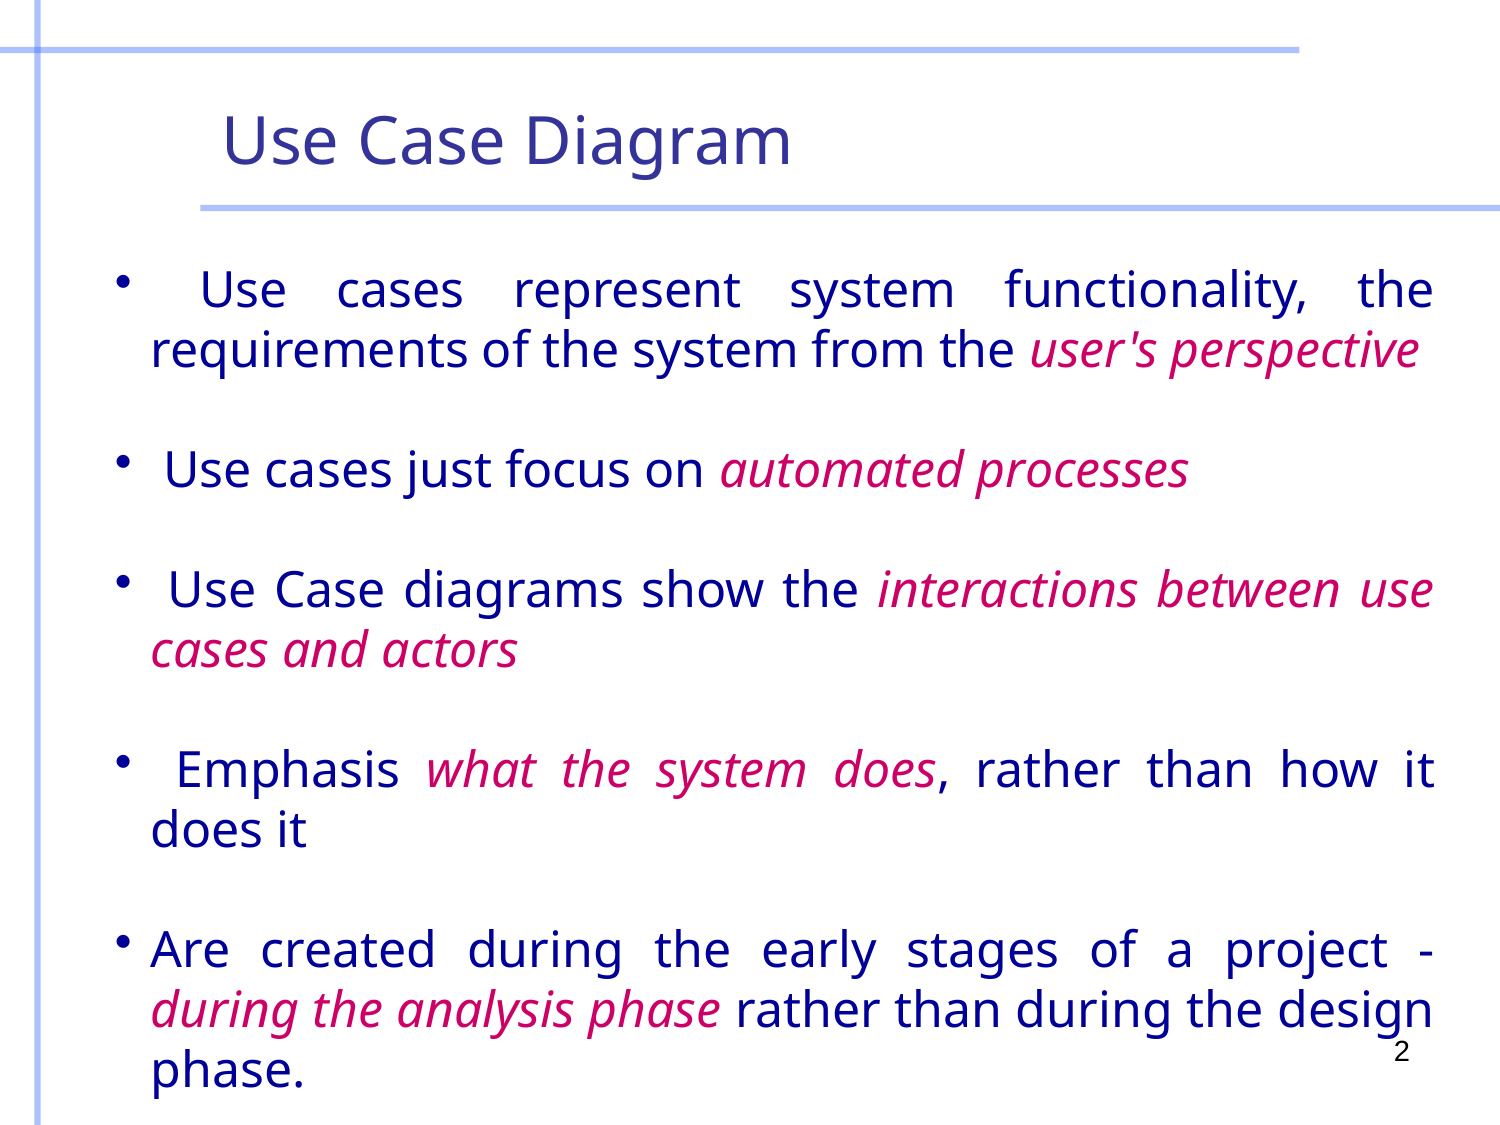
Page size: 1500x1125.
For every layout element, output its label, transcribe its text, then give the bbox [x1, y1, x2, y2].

slide_number 2 [1074, 1024, 1426, 1103]
text_box Use cases represent system functionality, the requirements of the system from the user's perspective Use cases just focus on automated processes Use Case diagrams show the interactions between use cases and actors Emphasis what the system does, rather than how it does it Are created during the early stages of a project - during the analysis phase rather than during the design phase. [100, 249, 1451, 1105]
text_box Use Case Diagram [206, 90, 1436, 185]
